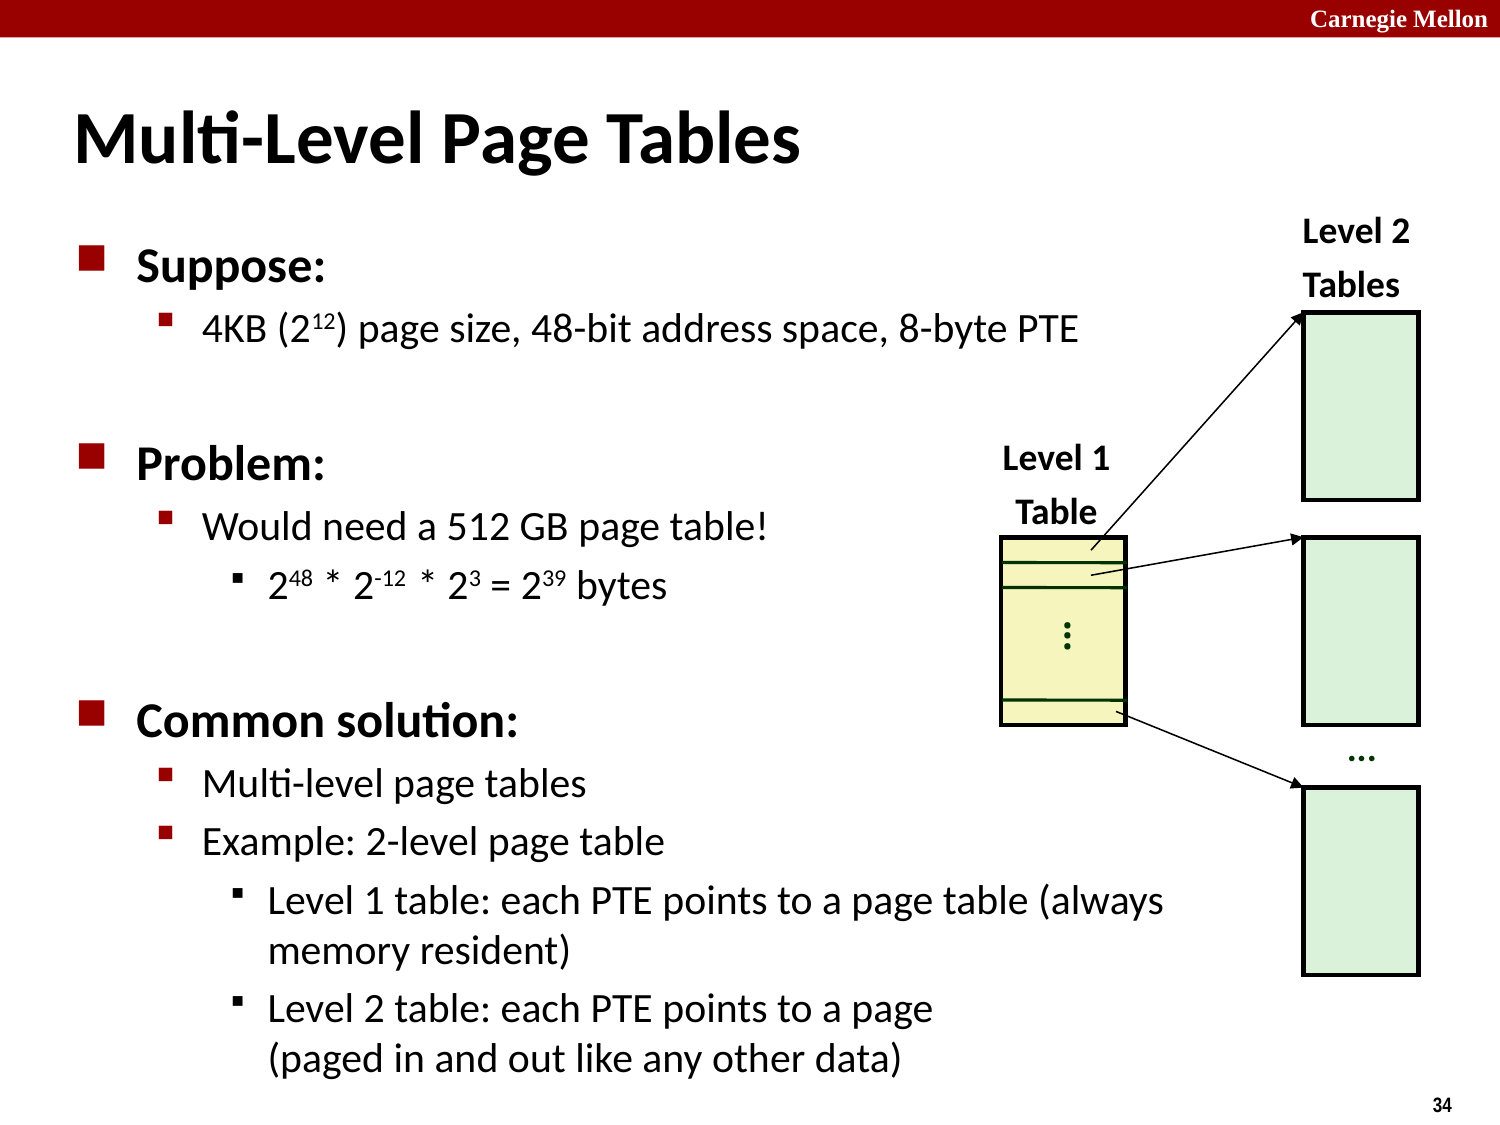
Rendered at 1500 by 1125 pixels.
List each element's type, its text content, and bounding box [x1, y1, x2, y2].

title Multi-Level Page Tables [58, 71, 1305, 197]
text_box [987, 204, 1426, 976]
list Suppose: 4KB (212) page size, 48-bit address space, 8-byte PTE Problem: Would need a 512 GB page table! 248 * 2-12 * 23 = 239 bytes Common solution: Multi-level page tables Example: 2-level page table Level 1 table: each PTE points to a page table (always memory resident) Level 2 table: each PTE points to a page (paged in and out like any other data) [64, 224, 1201, 1041]
